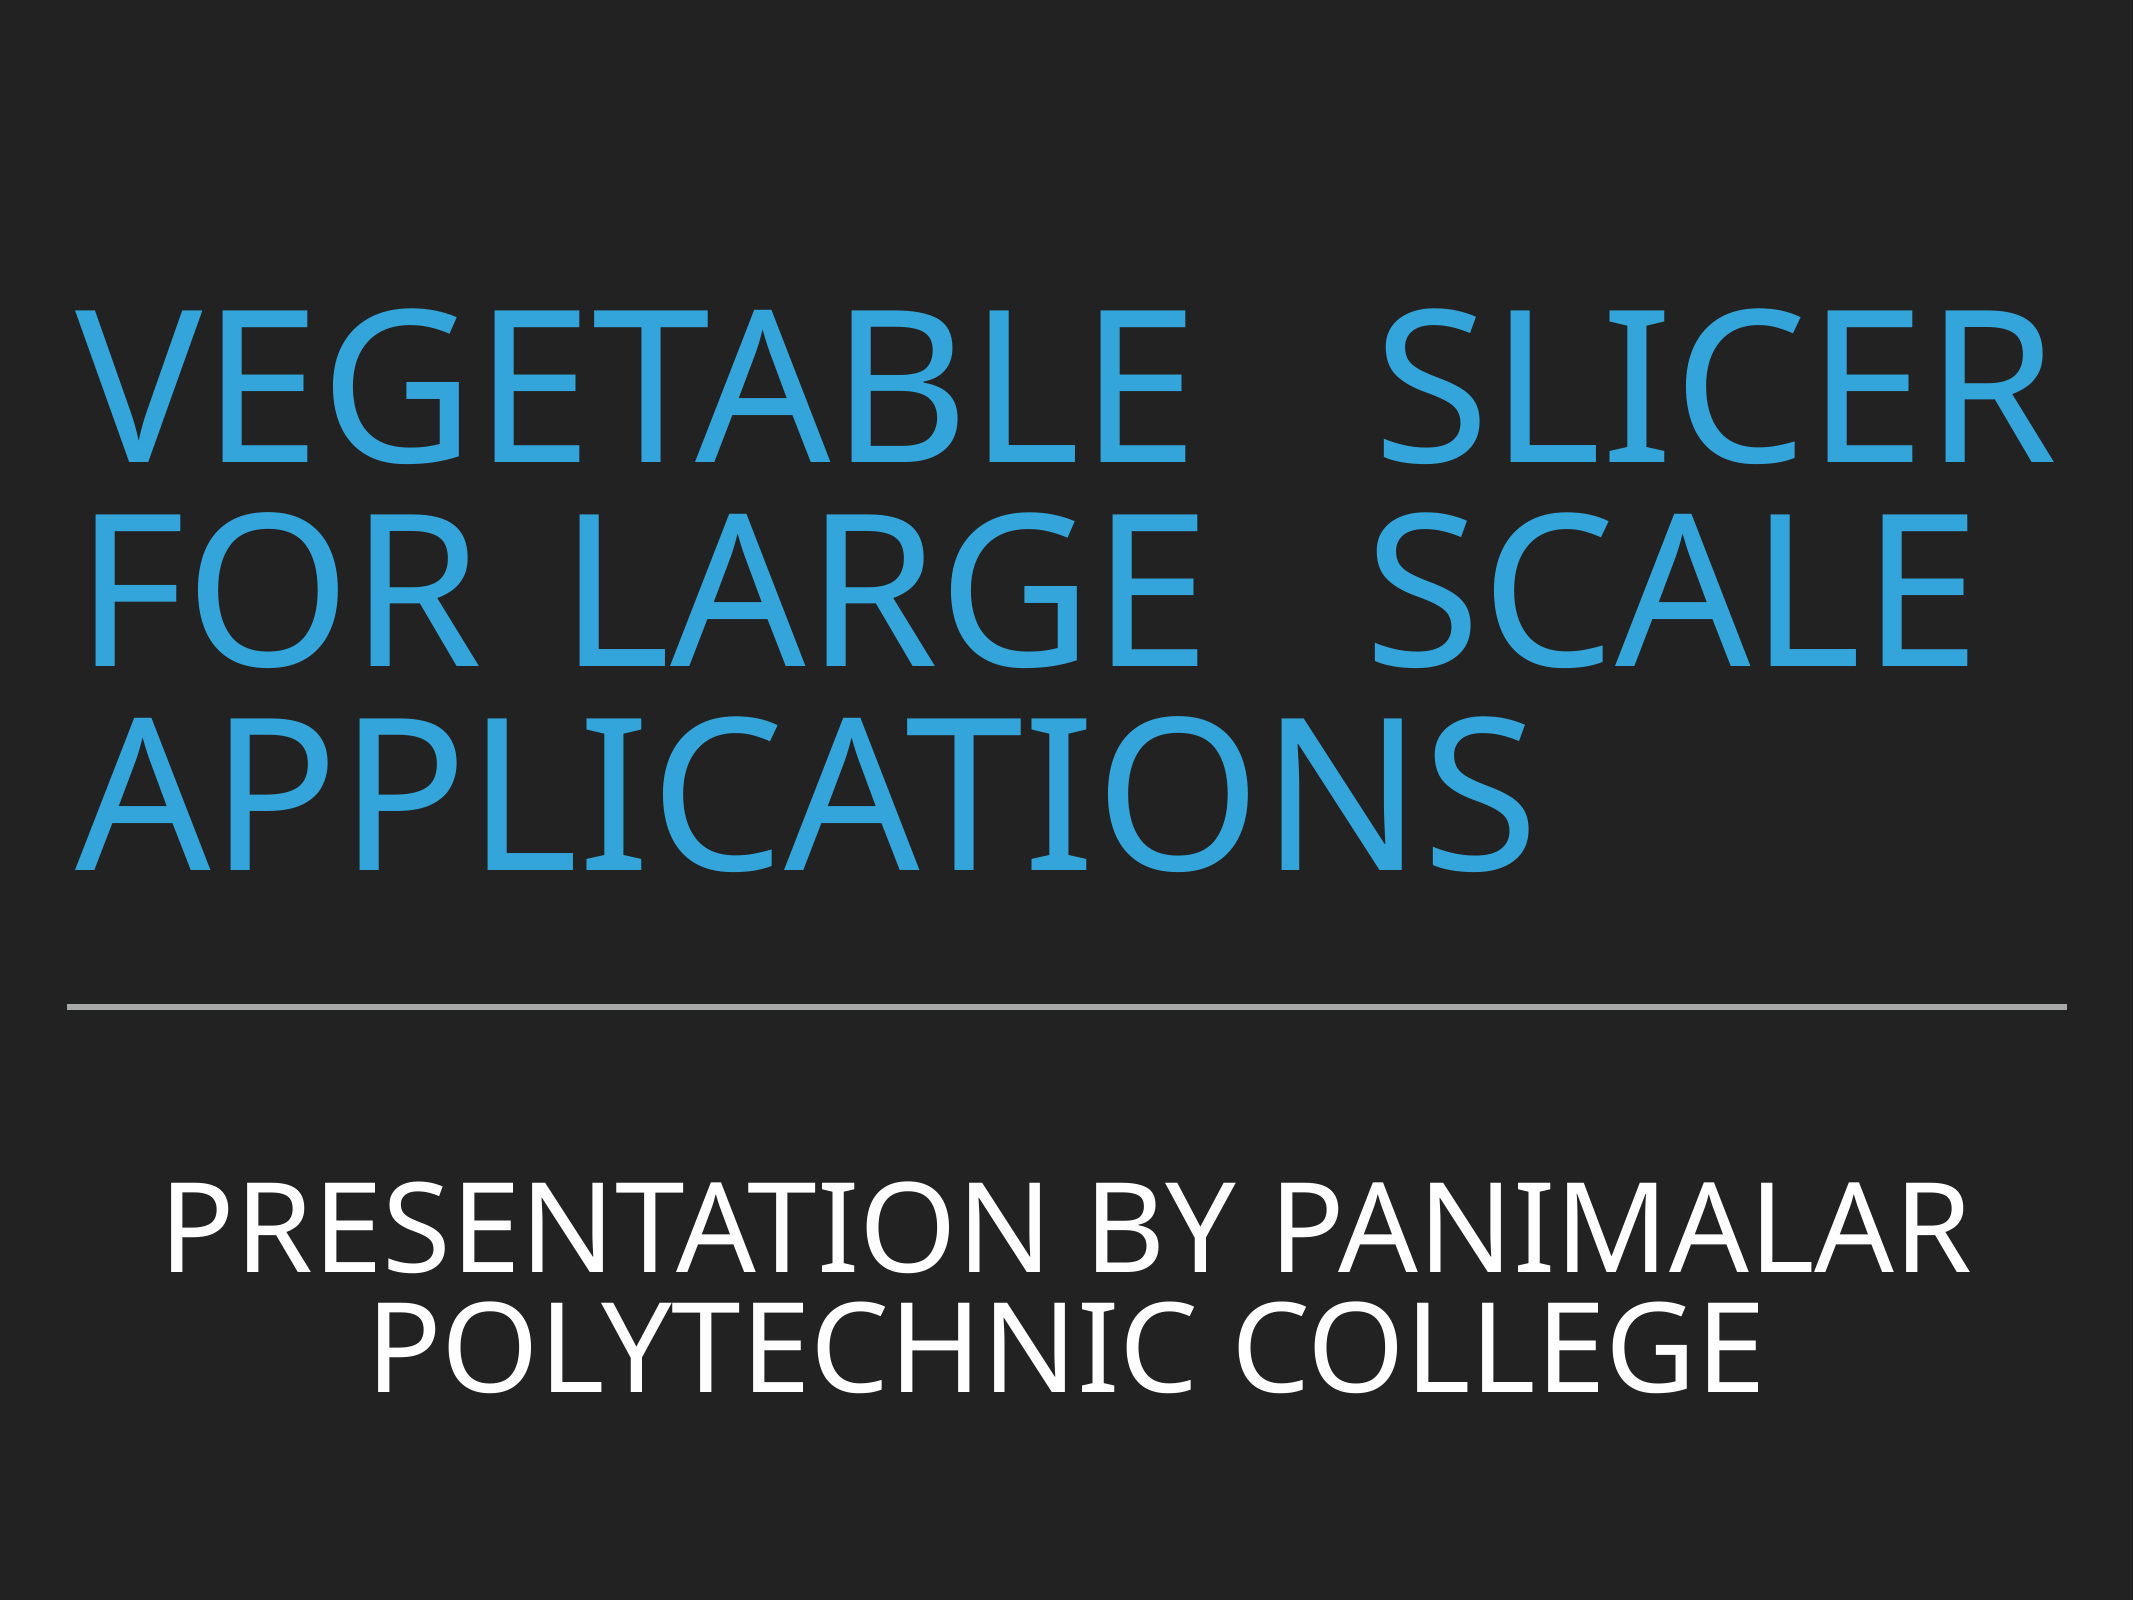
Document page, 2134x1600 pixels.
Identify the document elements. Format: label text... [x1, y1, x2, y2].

title Vegetable Slicer For Large Scale Applications [66, 291, 2068, 736]
subtitle Presentation by Panimalar Polytechnic College [66, 1128, 2068, 1426]
